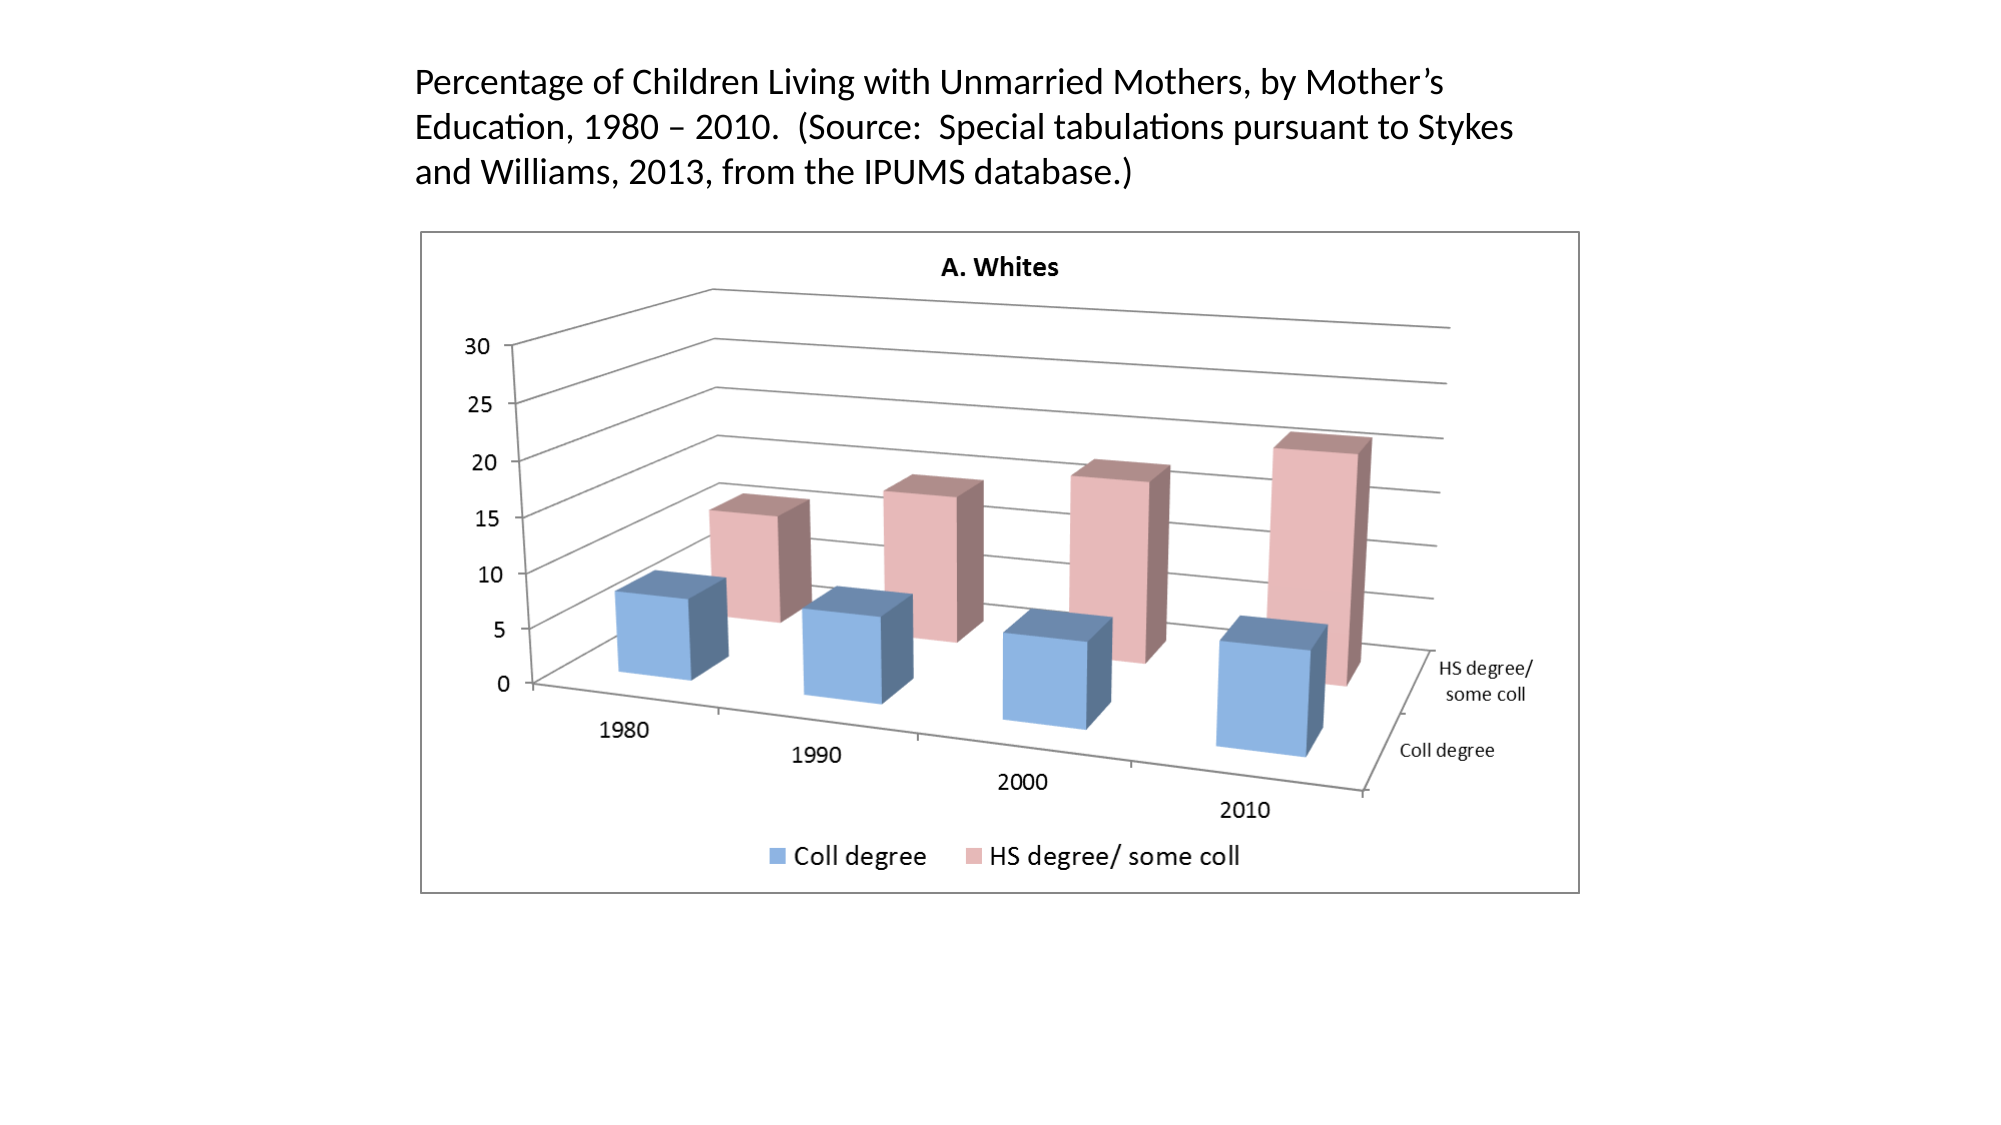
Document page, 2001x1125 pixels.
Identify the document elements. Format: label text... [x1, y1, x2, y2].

text_box Percentage of Children Living with Unmarried Mothers, by Mother’s Education, 1980 – 2010. (Source: Special tabulations pursuant to Stykes and Williams, 2013, from the IPUMS database.) [399, 49, 1563, 200]
picture [420, 231, 1580, 894]
